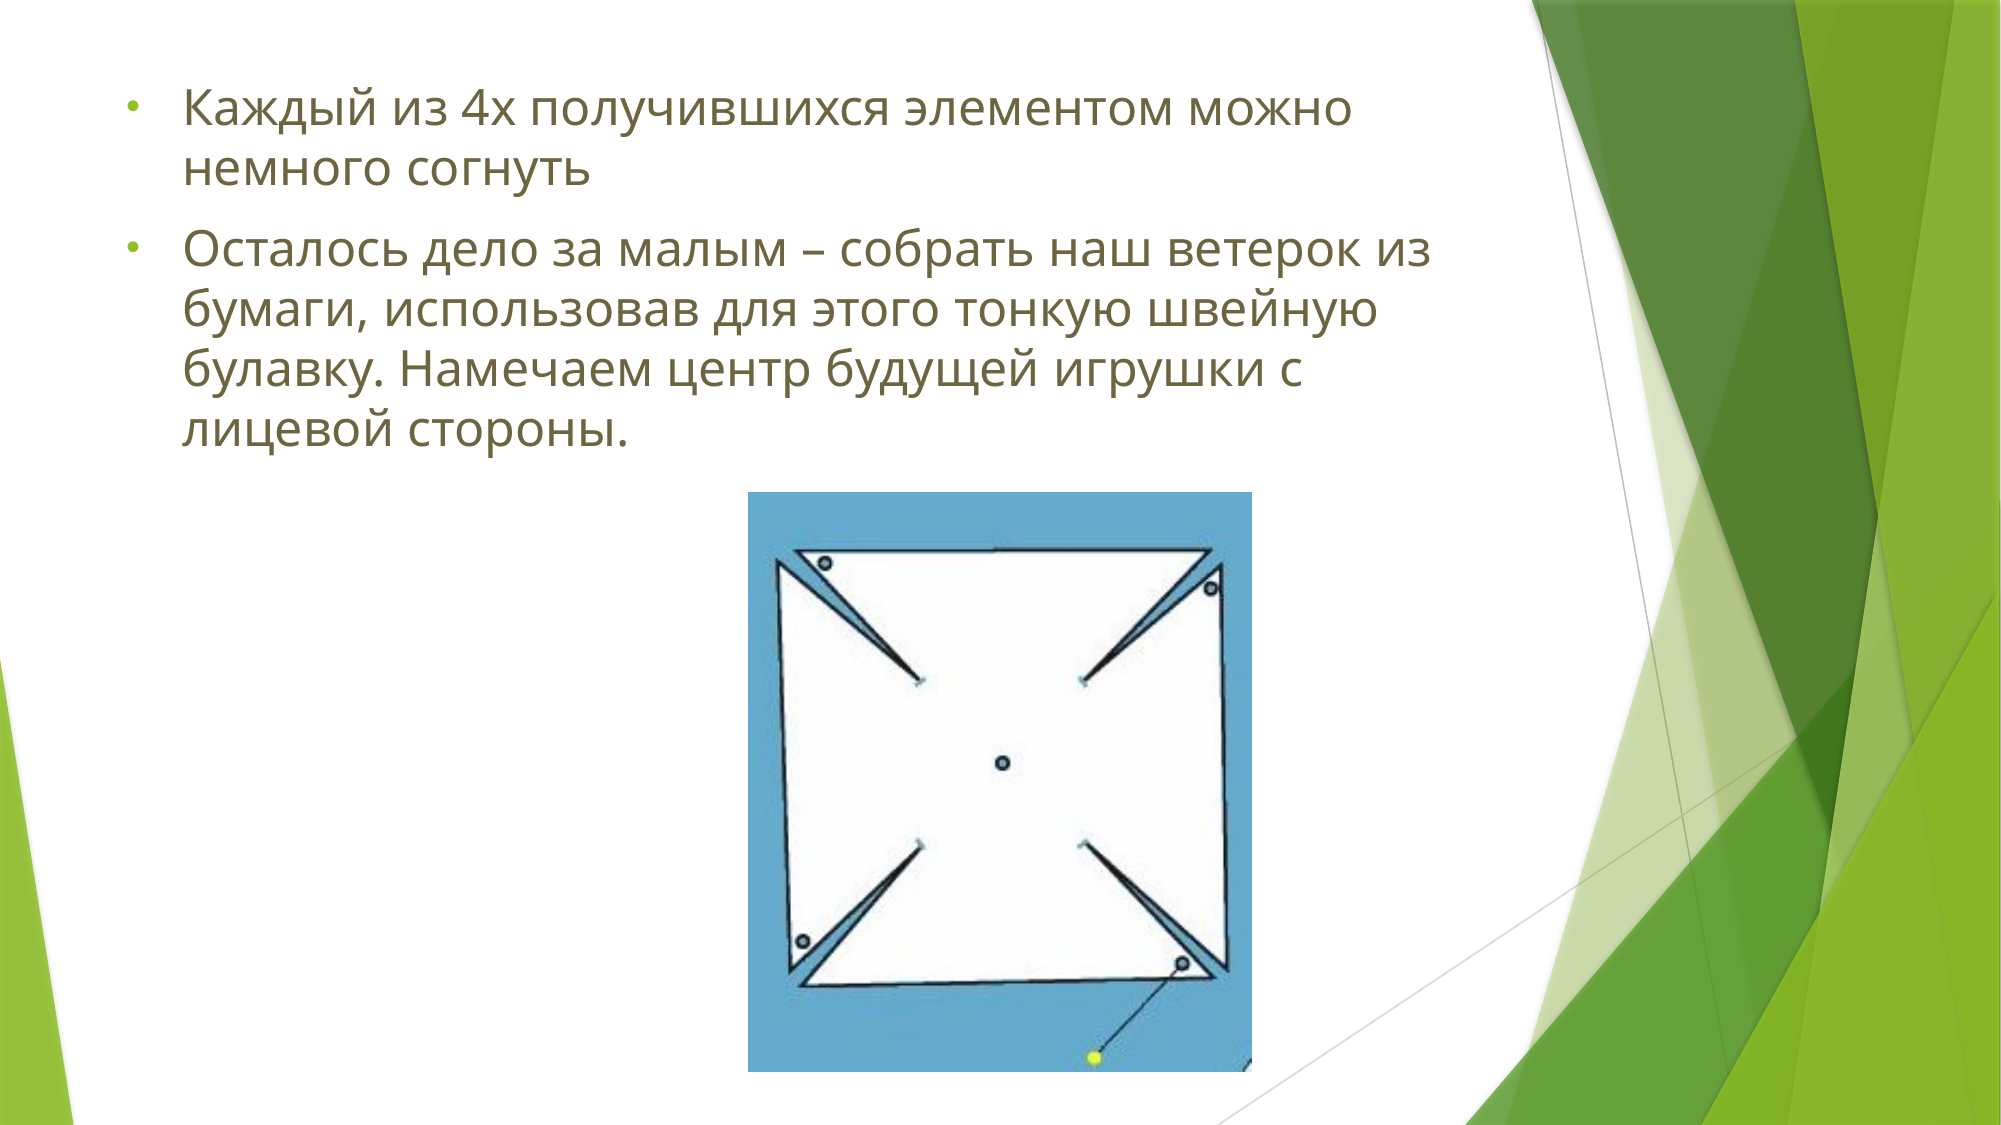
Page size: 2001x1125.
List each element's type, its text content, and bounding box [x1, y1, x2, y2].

picture [748, 491, 1252, 1073]
list Каждый из 4х получившихся элементом можно немного согнуть Осталось дело за малым – собрать наш ветерок из бумаги, использовав для этого тонкую швейную булавку. Намечаем центр будущей игрушки с лицевой стороны. [111, 68, 1522, 991]
